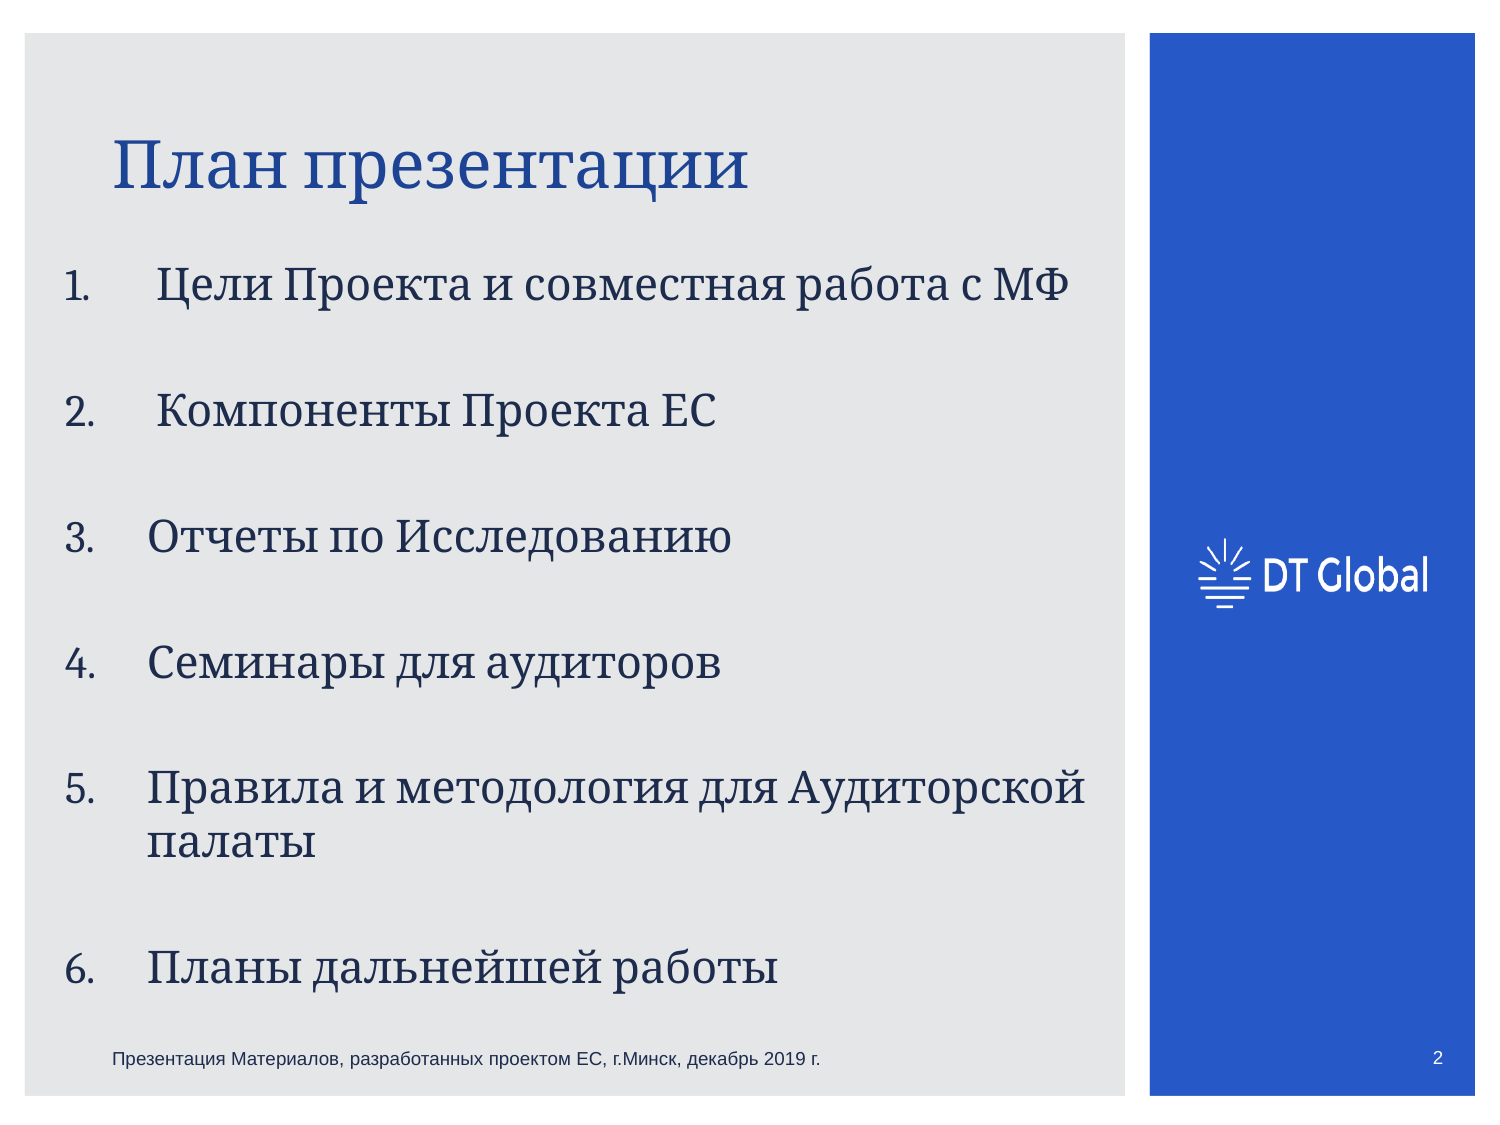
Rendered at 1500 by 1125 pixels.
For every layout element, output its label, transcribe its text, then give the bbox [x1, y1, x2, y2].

title План презентации [112, 113, 1025, 209]
footer Презентация Материалов, разработанных проектом ЕС, г.Минск, декабрь 2019 г. [112, 1046, 986, 1082]
picture [1192, 529, 1433, 615]
slide_number 2 [1387, 1045, 1444, 1076]
subtitle Цели Проекта и совместная работа с МФ Компоненты Проекта ЕС Отчеты по Исследованию Семинары для аудиторов Правила и методология для Аудиторской палаты Планы дальнейшей работы [64, 255, 1117, 1000]
